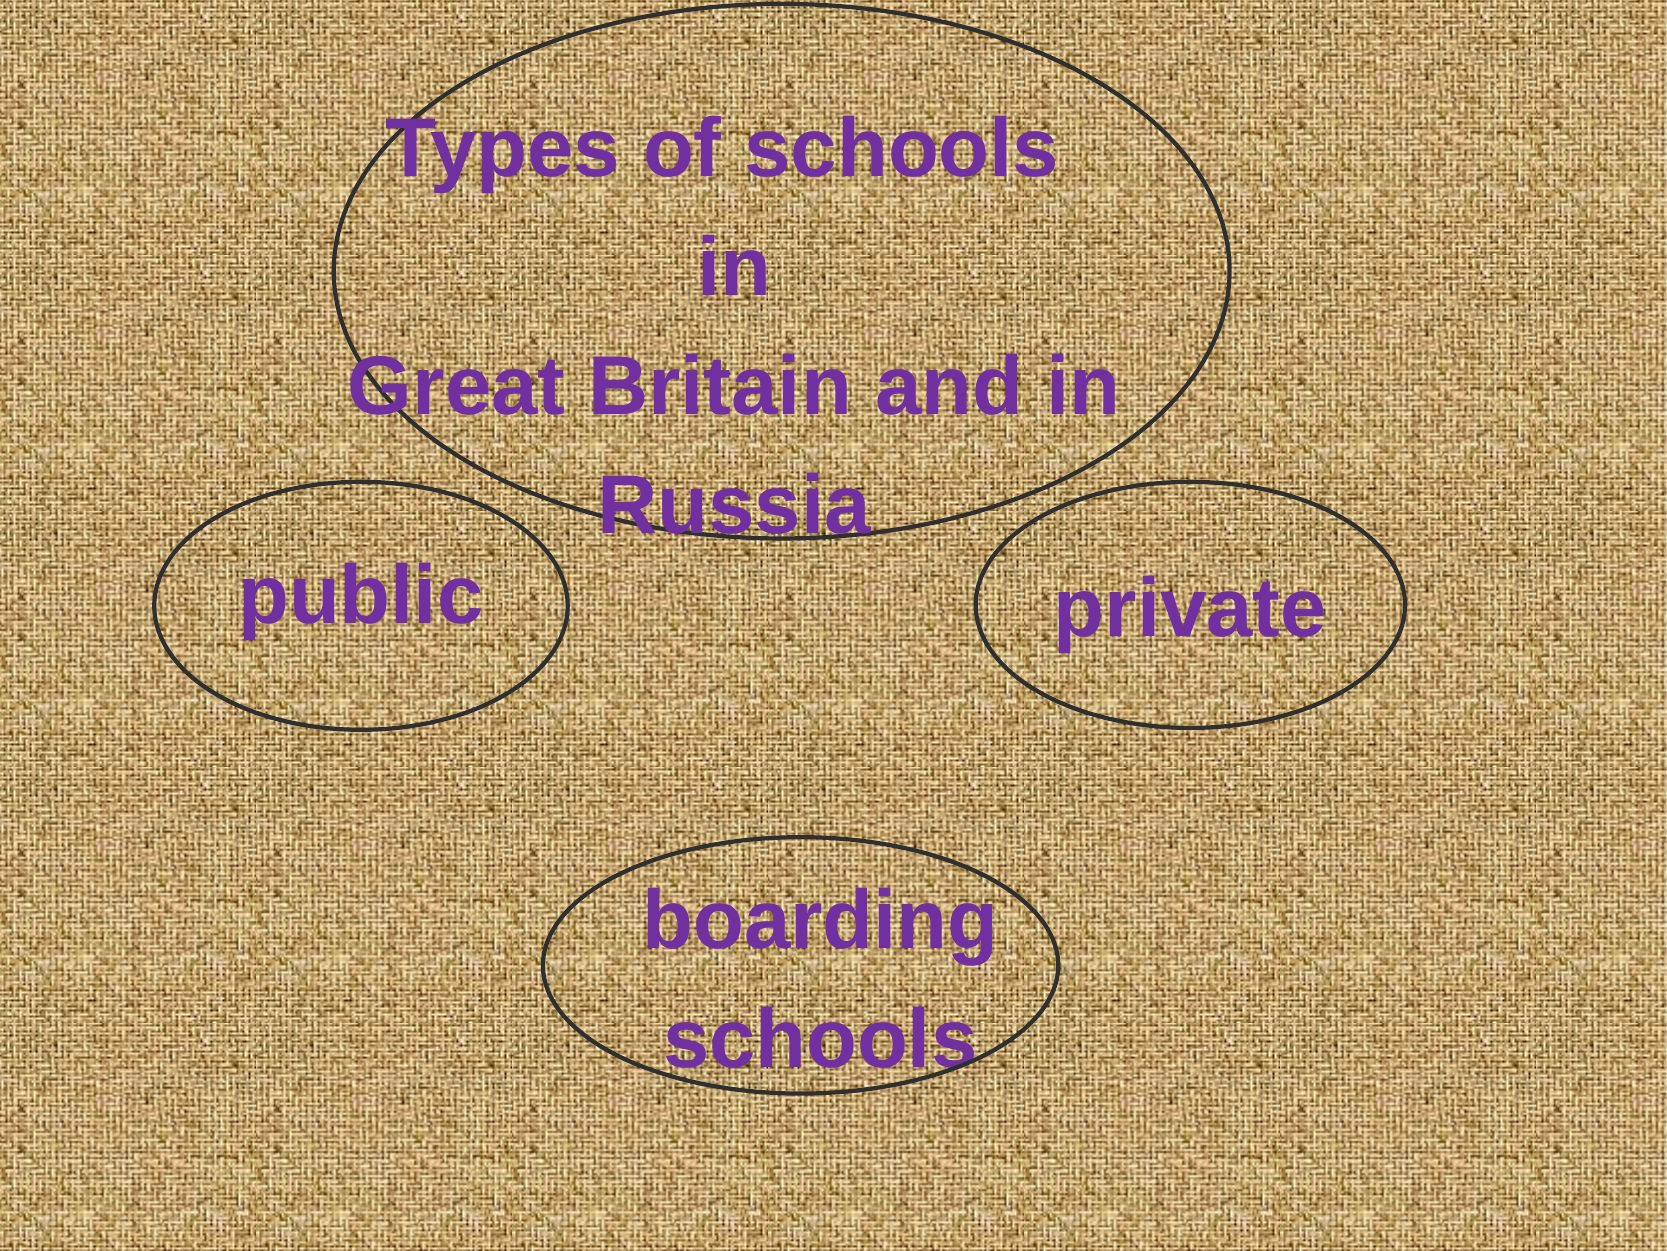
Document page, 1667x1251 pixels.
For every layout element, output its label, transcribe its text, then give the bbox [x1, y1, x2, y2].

text_box [973, 479, 1408, 731]
picture [0, 0, 1667, 1251]
text_box [386, 1, 1177, 142]
text_box [152, 479, 570, 732]
text_box [540, 835, 1061, 1096]
text_box boarding schools [557, 831, 1084, 1100]
text_box Types of schools in Great Britain and in Russia [278, 142, 1191, 482]
text_box [1191, 159, 1232, 384]
text_box [624, 482, 927, 541]
text_box private [927, 460, 1453, 728]
text_box public [98, 446, 624, 715]
